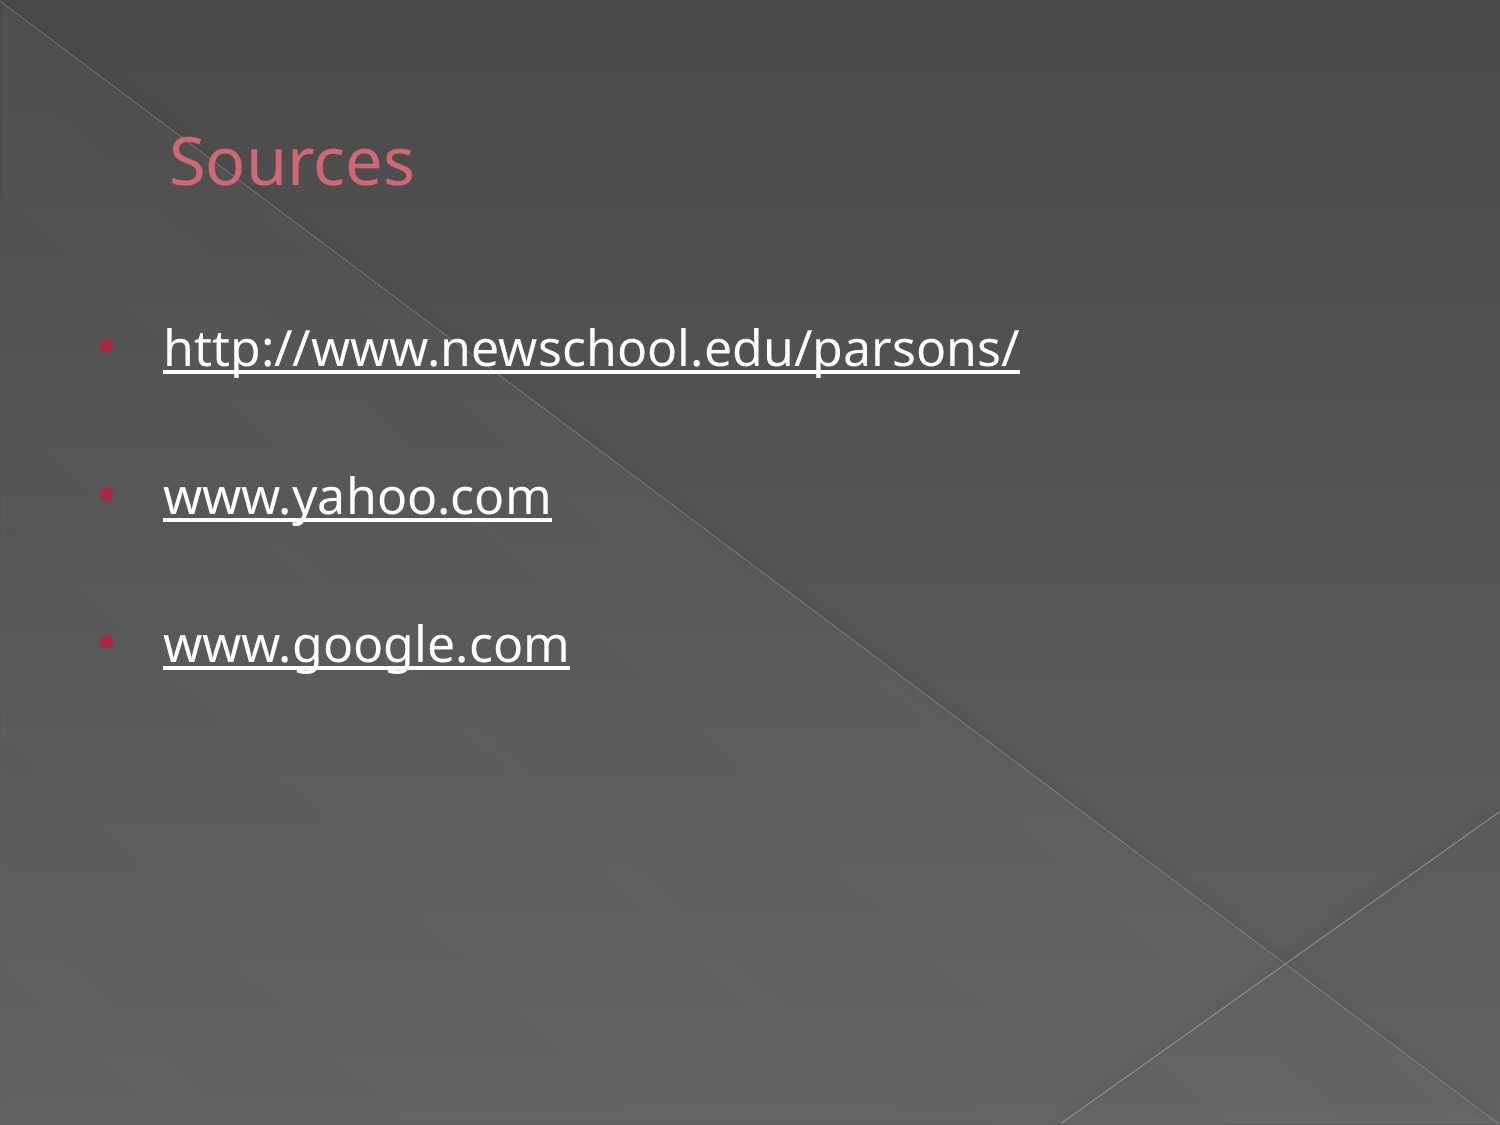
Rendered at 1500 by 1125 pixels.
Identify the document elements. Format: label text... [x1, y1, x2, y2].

title Sources [75, 43, 1425, 274]
list http://www.newschool.edu/parsons/ www.yahoo.com www.google.com [75, 308, 1425, 1059]
